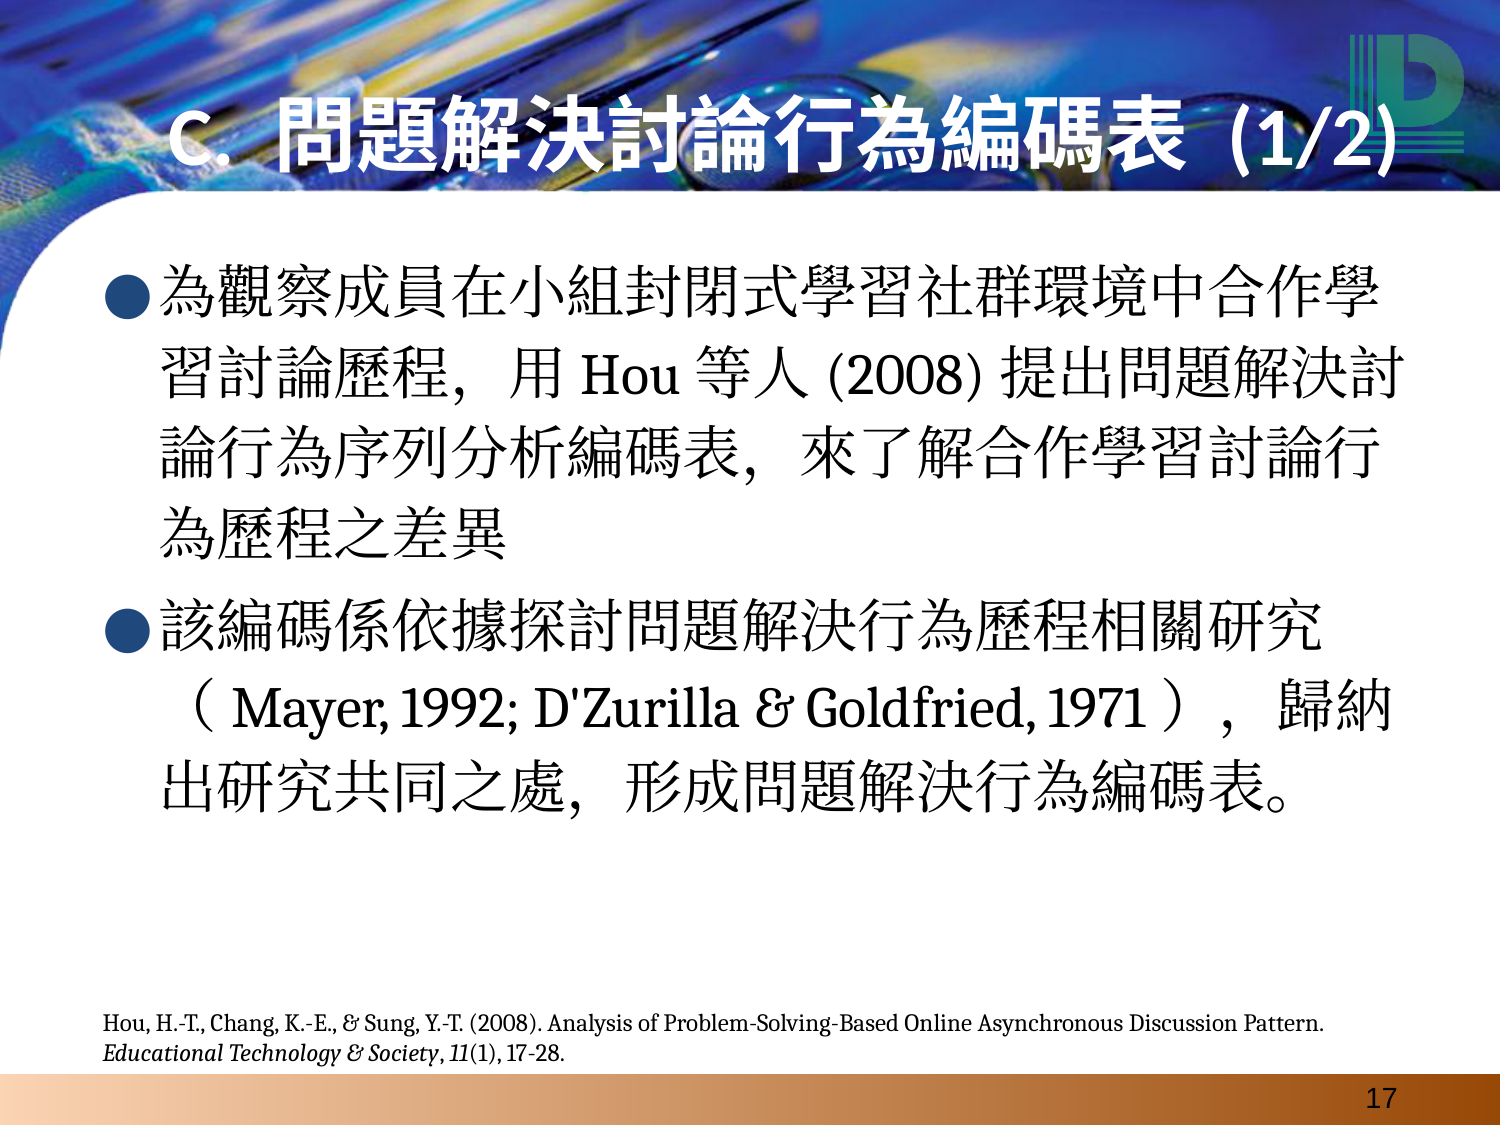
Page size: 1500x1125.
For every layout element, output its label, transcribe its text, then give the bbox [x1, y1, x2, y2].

table_cell 2 [369, 1075, 373, 1125]
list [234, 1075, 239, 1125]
list 為觀察成員在小組封閉式學習社群環境中合作學習討論歷程，用Hou等人(2008)提出問題解決討論行為序列分析編碼表，來了解合作學習討論行為歷程之差異 該編碼係依據探討問題解決行為歷程相關研究（Mayer, 1992; D'Zurilla & Goldfried, 1971），歸納出研究共同之處，形成問題解決行為編碼表。 [87, 237, 1432, 999]
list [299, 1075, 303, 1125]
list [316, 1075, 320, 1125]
title C. 問題解決討論行為編碼表 (1/2) [137, 93, 1432, 190]
slide_number ‹#› [1350, 1074, 1488, 1118]
text_box Hou, H.-T., Chang, K.-E., & Sung, Y.-T. (2008). Analysis of Problem-Solving-Based Online Asynchronous Discussion Pattern. Educational Technology & Society, 11(1), 17-28. [87, 999, 1432, 1075]
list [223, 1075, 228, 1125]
picture [0, 0, 1500, 383]
